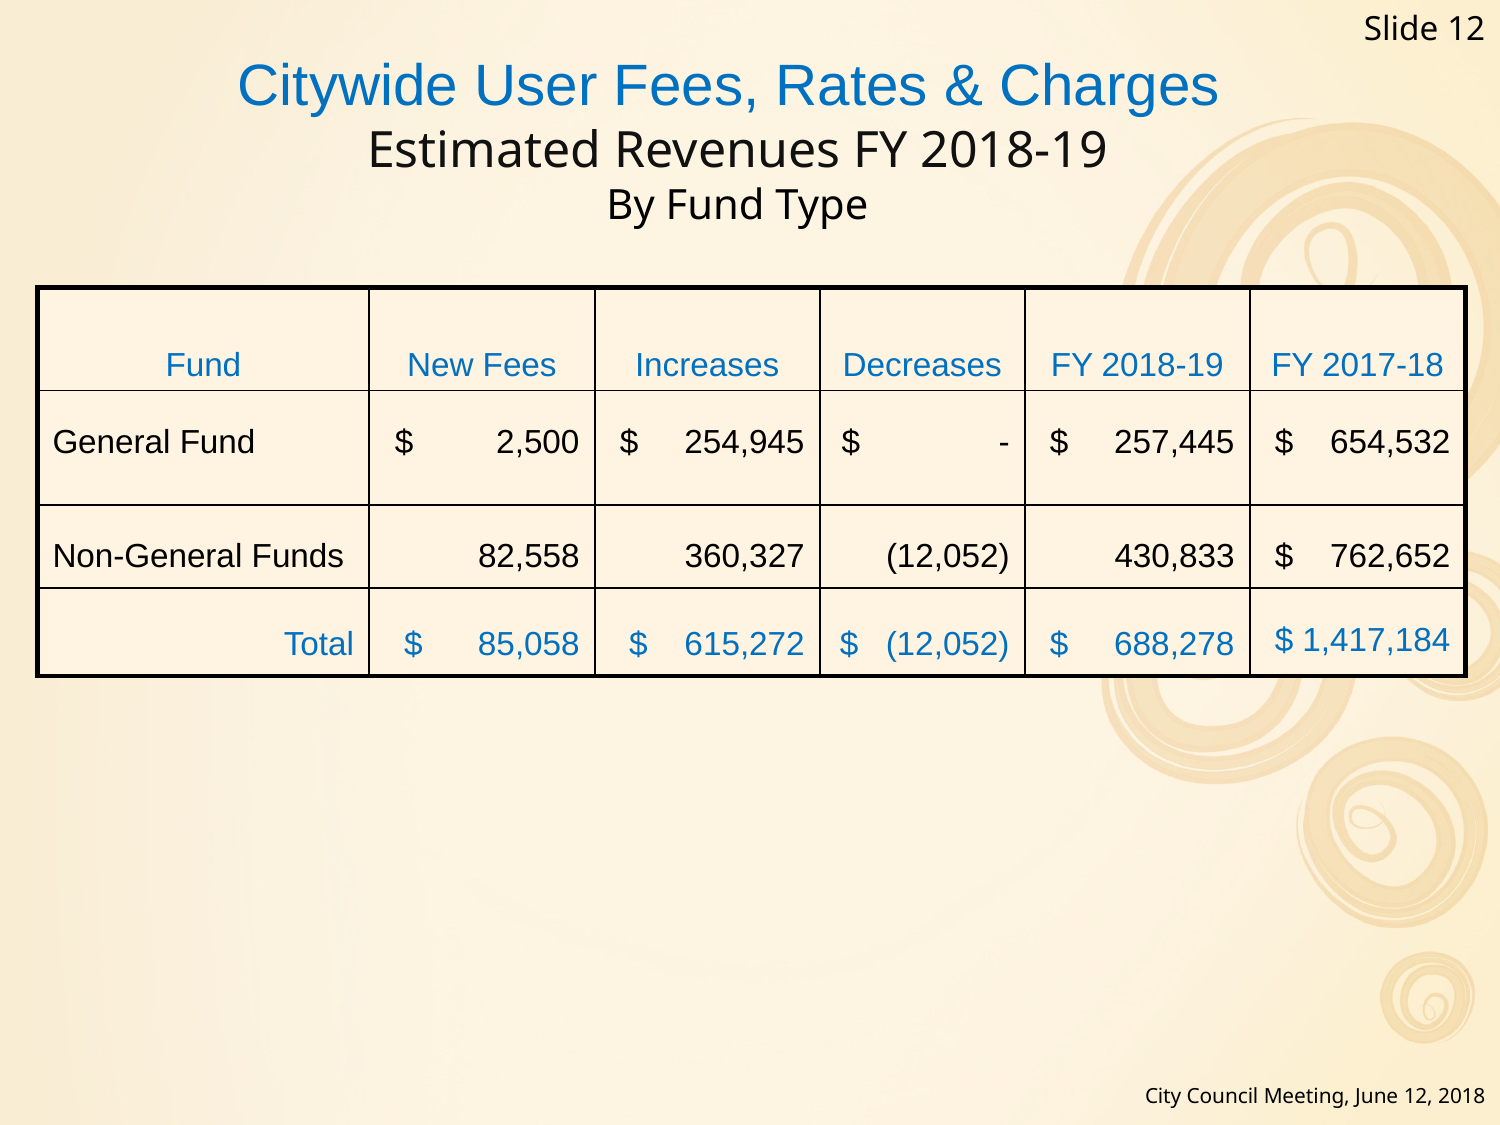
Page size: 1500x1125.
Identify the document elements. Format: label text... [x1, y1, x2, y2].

table_cell $ 688,278 [1026, 589, 1249, 674]
table_cell $ 1,417,184 [1251, 589, 1463, 674]
table_header Fund [40, 290, 368, 390]
table_cell Total [40, 589, 368, 674]
table_cell General Fund [40, 391, 368, 504]
table_cell 82,558 [370, 506, 594, 587]
picture [0, 0, 1500, 1125]
table_cell $ - [821, 391, 1024, 504]
table_cell $ 654,532 [1251, 391, 1463, 504]
table_header Increases [596, 290, 819, 390]
table_header FY 2017-18 [1251, 290, 1463, 390]
table_cell Non-General Funds [40, 506, 368, 587]
footer City Council Meeting, June 12, 2018 [1025, 1050, 1500, 1125]
table_cell (12,052) [821, 506, 1024, 587]
text_box Citywide User Fees, Rates & Charges Estimated Revenues FY 2018-19 By Fund Type [112, 62, 1363, 213]
table_header Decreases [821, 290, 1024, 390]
table_cell $ 257,445 [1026, 391, 1249, 504]
table_cell $ (12,052) [821, 589, 1024, 674]
table_cell 430,833 [1026, 506, 1249, 587]
table_cell $ 762,652 [1251, 506, 1463, 587]
table_header FY 2018-19 [1026, 290, 1249, 390]
table_cell $ 85,058 [370, 589, 594, 674]
text_box Slide 12 [1149, 0, 1500, 75]
table_cell 360,327 [596, 506, 819, 587]
table_header New Fees [370, 290, 594, 390]
table_cell $ 615,272 [596, 589, 819, 674]
table_cell $ 254,945 [596, 391, 819, 504]
table_cell $ 2,500 [370, 391, 594, 504]
